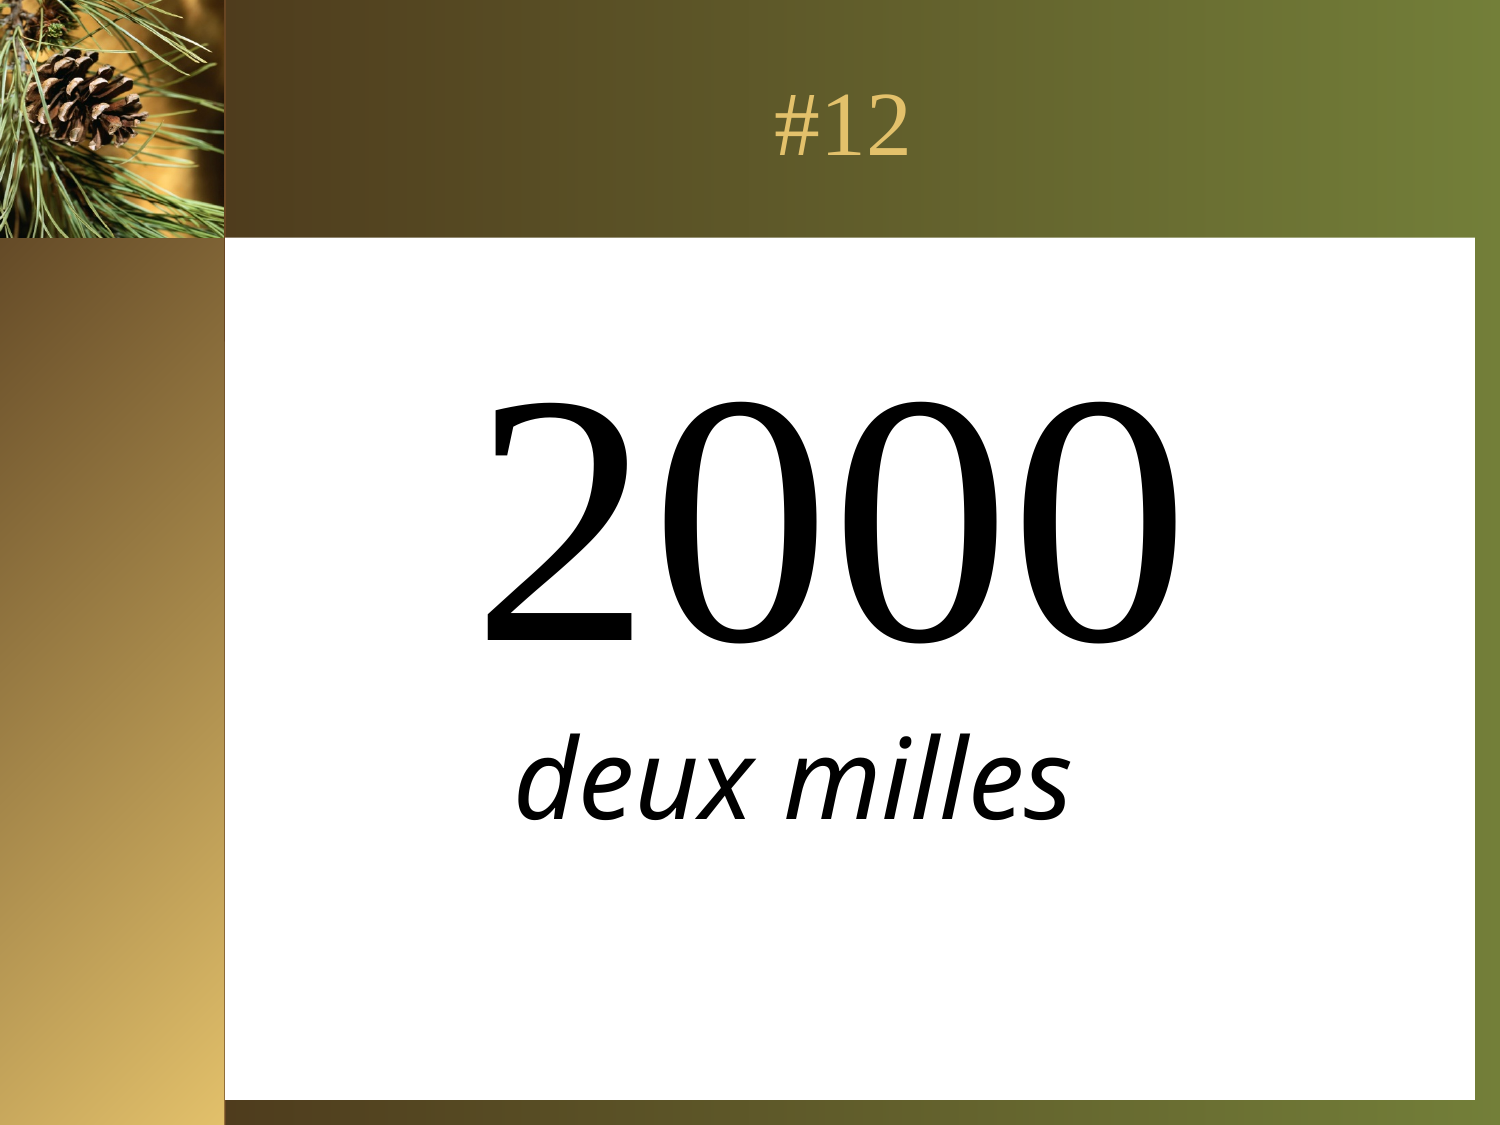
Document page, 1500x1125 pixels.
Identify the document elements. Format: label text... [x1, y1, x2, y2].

title #12 [249, 24, 1438, 213]
picture [0, 0, 224, 238]
text_box deux milles [124, 699, 1463, 873]
text_box 2000 [374, 275, 1288, 699]
